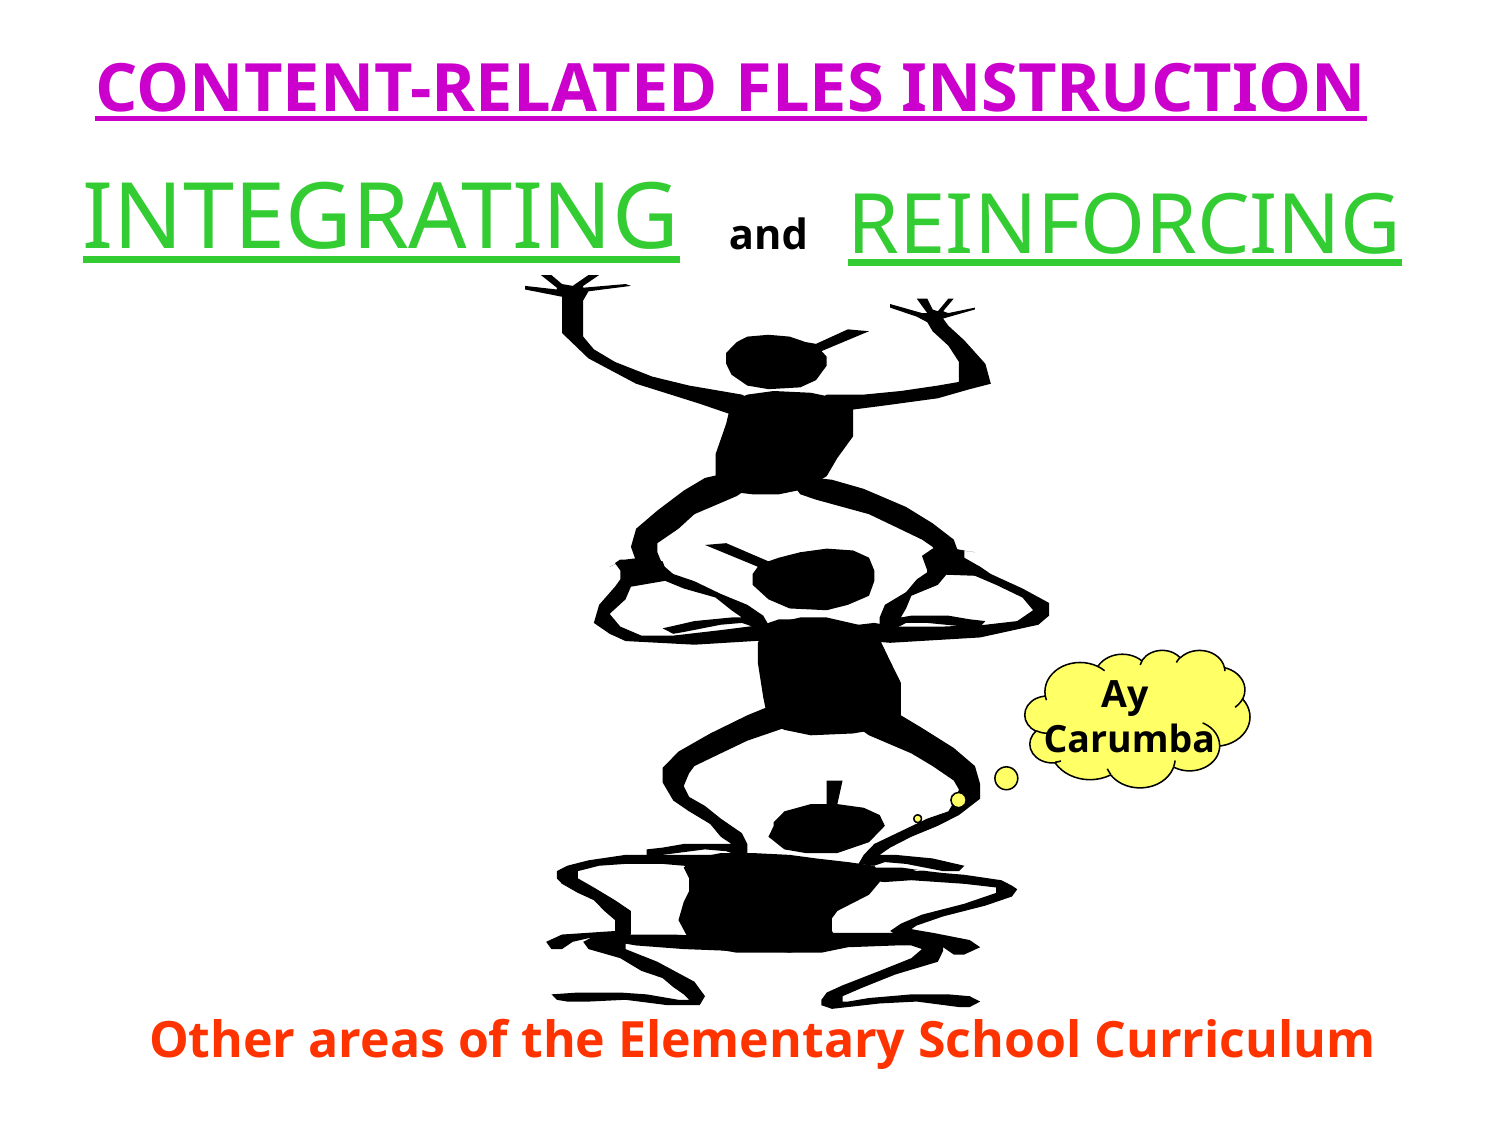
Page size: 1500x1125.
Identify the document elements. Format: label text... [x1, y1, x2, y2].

text_box REINFORCING [787, 162, 1463, 278]
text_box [524, 274, 1055, 1013]
text_box INTEGRATING [0, 149, 763, 275]
text_box CONTENT-RELATED FLES INSTRUCTION [0, 37, 1463, 133]
text_box and [699, 200, 838, 265]
text_box Other areas of the Elementary School Curriculum [87, 999, 1438, 1075]
text_box Ay Carumba [1059, 650, 1251, 788]
